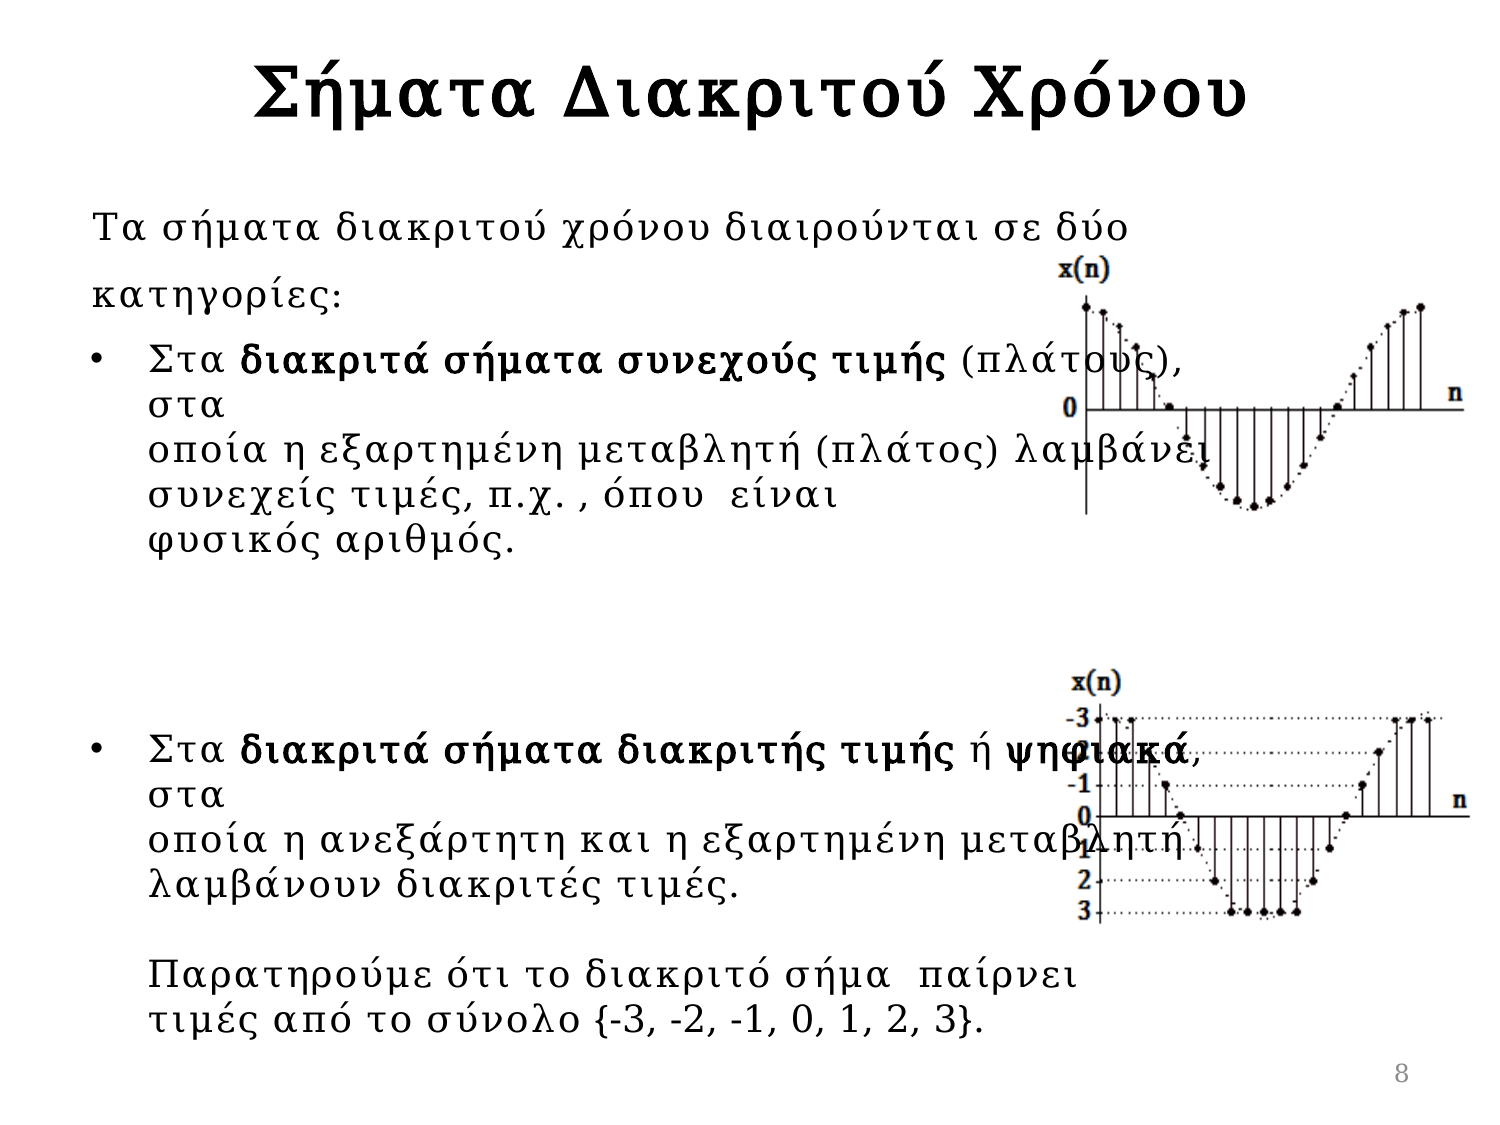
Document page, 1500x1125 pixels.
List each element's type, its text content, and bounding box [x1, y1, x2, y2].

title Σήματα Διακριτού Χρόνου [75, 19, 1425, 159]
slide_number 8 [1222, 1042, 1425, 1103]
picture [1057, 656, 1480, 954]
picture [1045, 235, 1483, 540]
